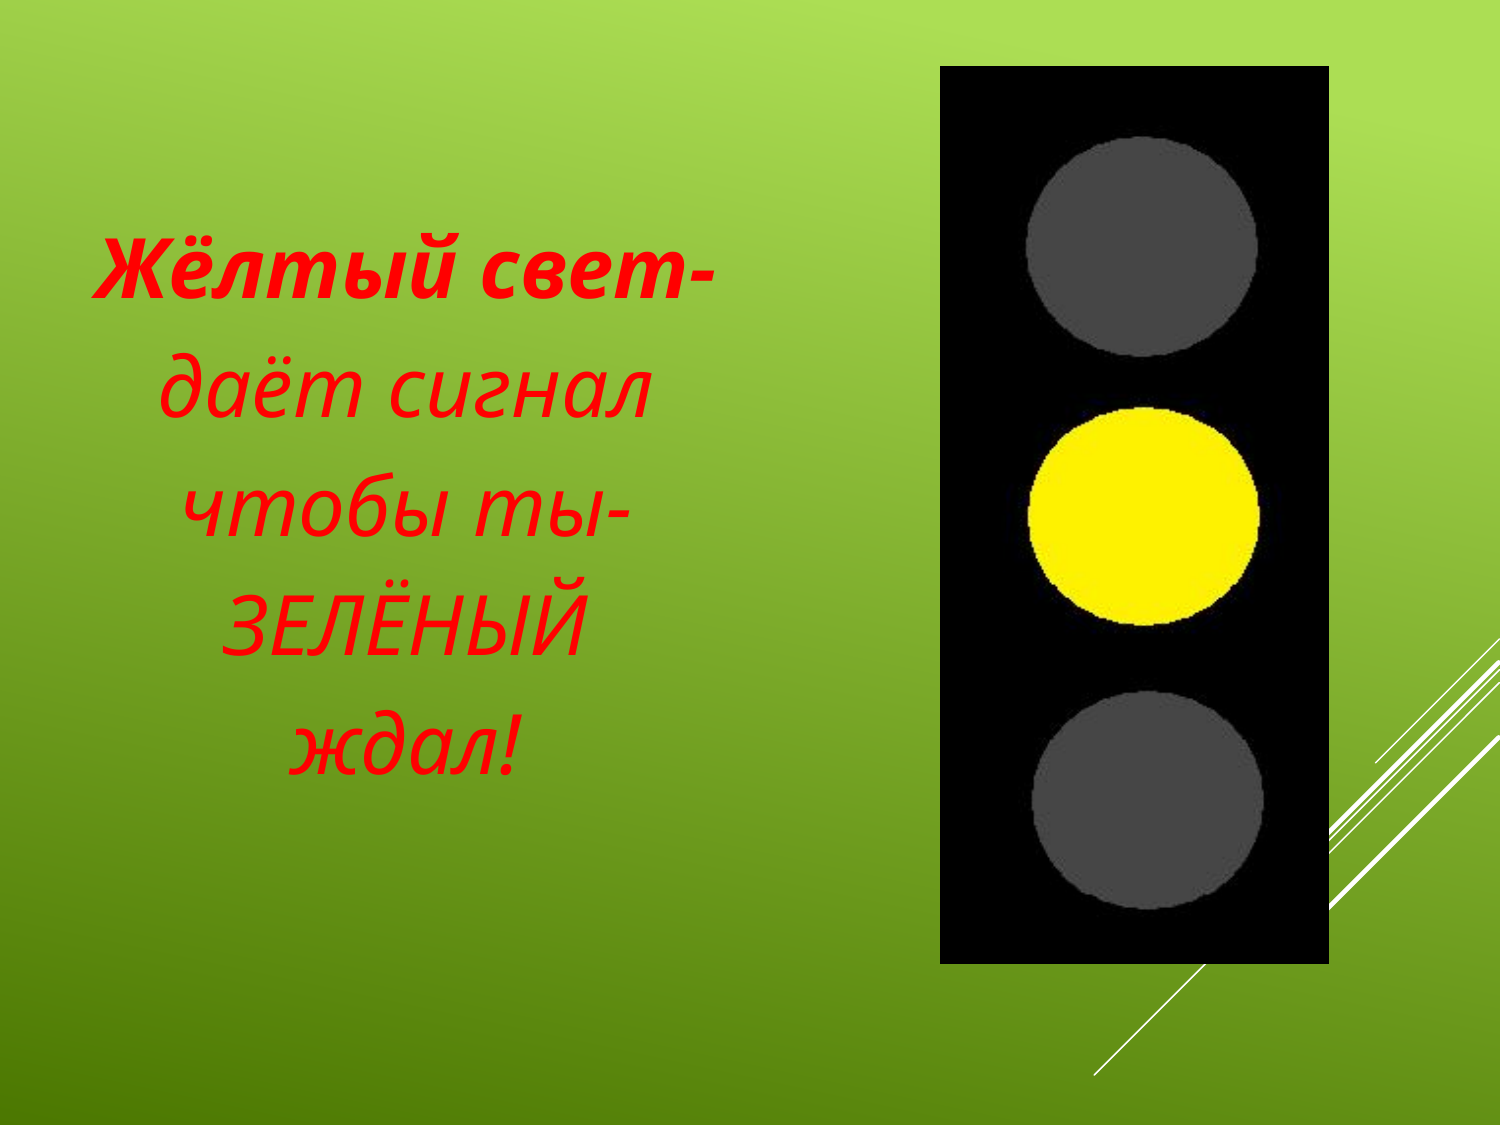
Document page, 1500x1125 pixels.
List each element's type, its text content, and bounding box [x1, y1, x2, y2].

list Жёлтый свет- даёт сигнал чтобы ты- ЗЕЛЁНЫЙ ждал! [75, 172, 738, 847]
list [940, 66, 1330, 965]
